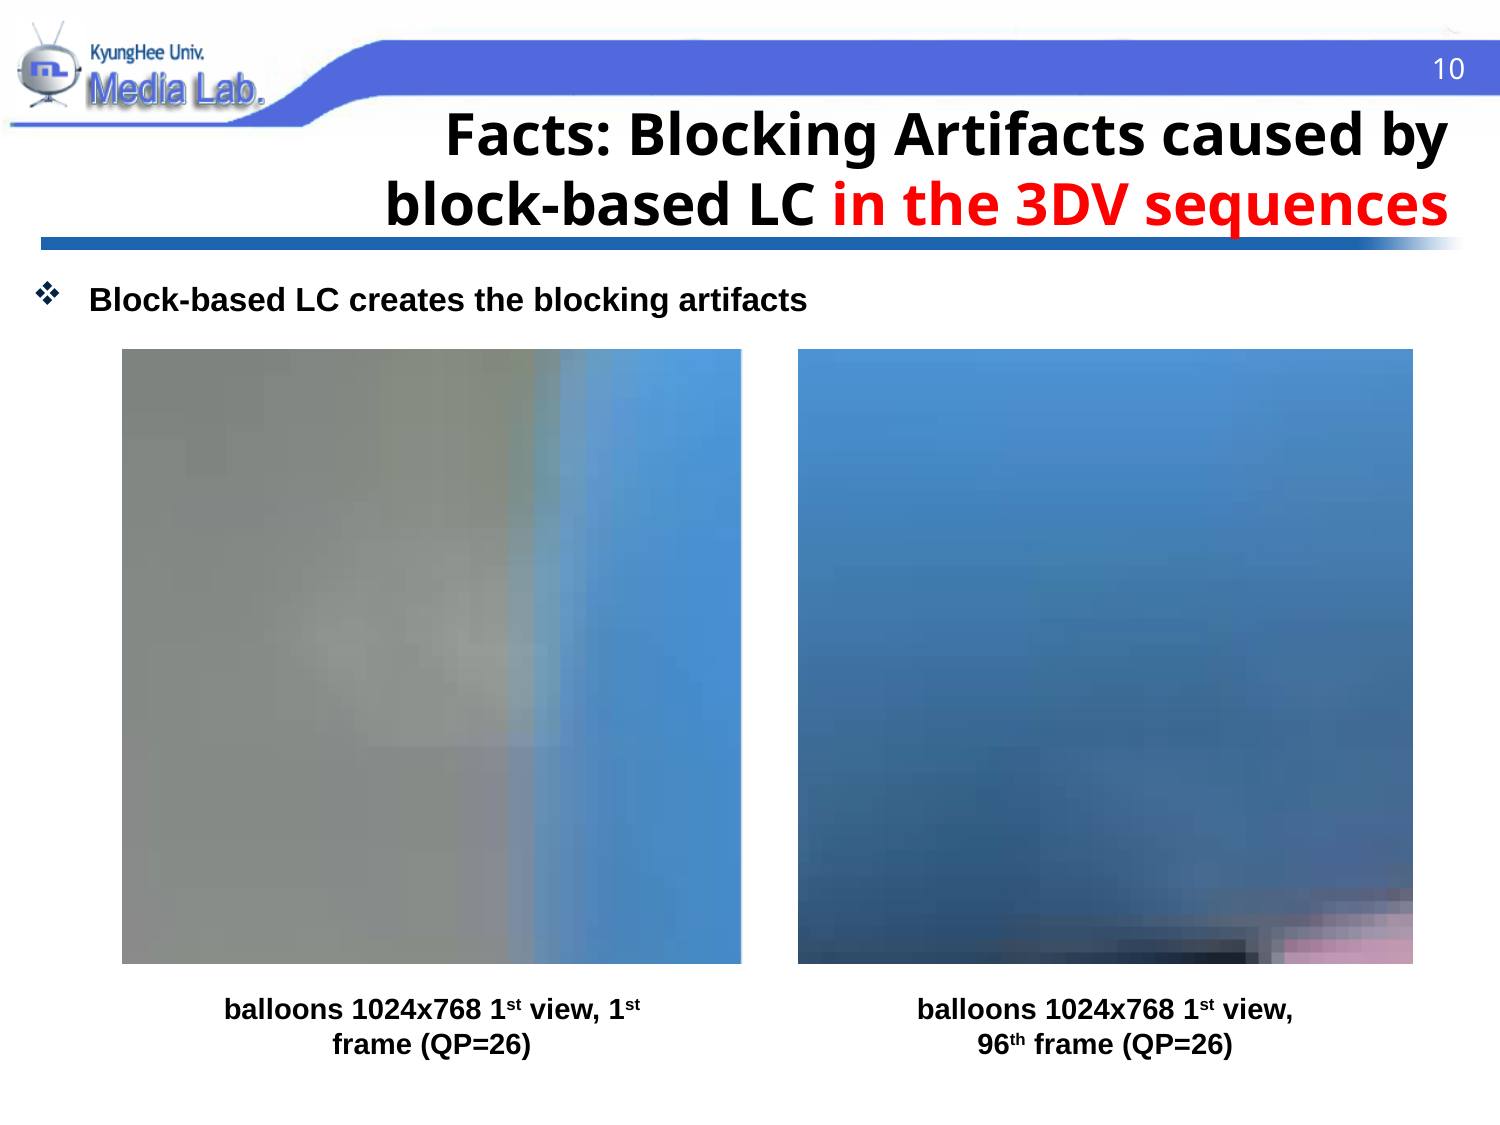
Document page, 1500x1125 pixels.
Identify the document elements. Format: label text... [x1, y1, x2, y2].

picture [121, 349, 743, 965]
title Facts: Blocking Artifacts caused by block-based LC in the 3DV sequences [312, 101, 1465, 233]
picture [0, 0, 1500, 138]
picture [41, 237, 1500, 250]
text_box balloons 1024x768 1st view, 1st frame (QP=26) [207, 982, 657, 1068]
list Block-based LC creates the blocking artifacts [17, 262, 1483, 1107]
slide_number 10 [1403, 42, 1481, 93]
picture [797, 349, 1413, 965]
text_box balloons 1024x768 1st view, 96th frame (QP=26) [880, 982, 1330, 1068]
